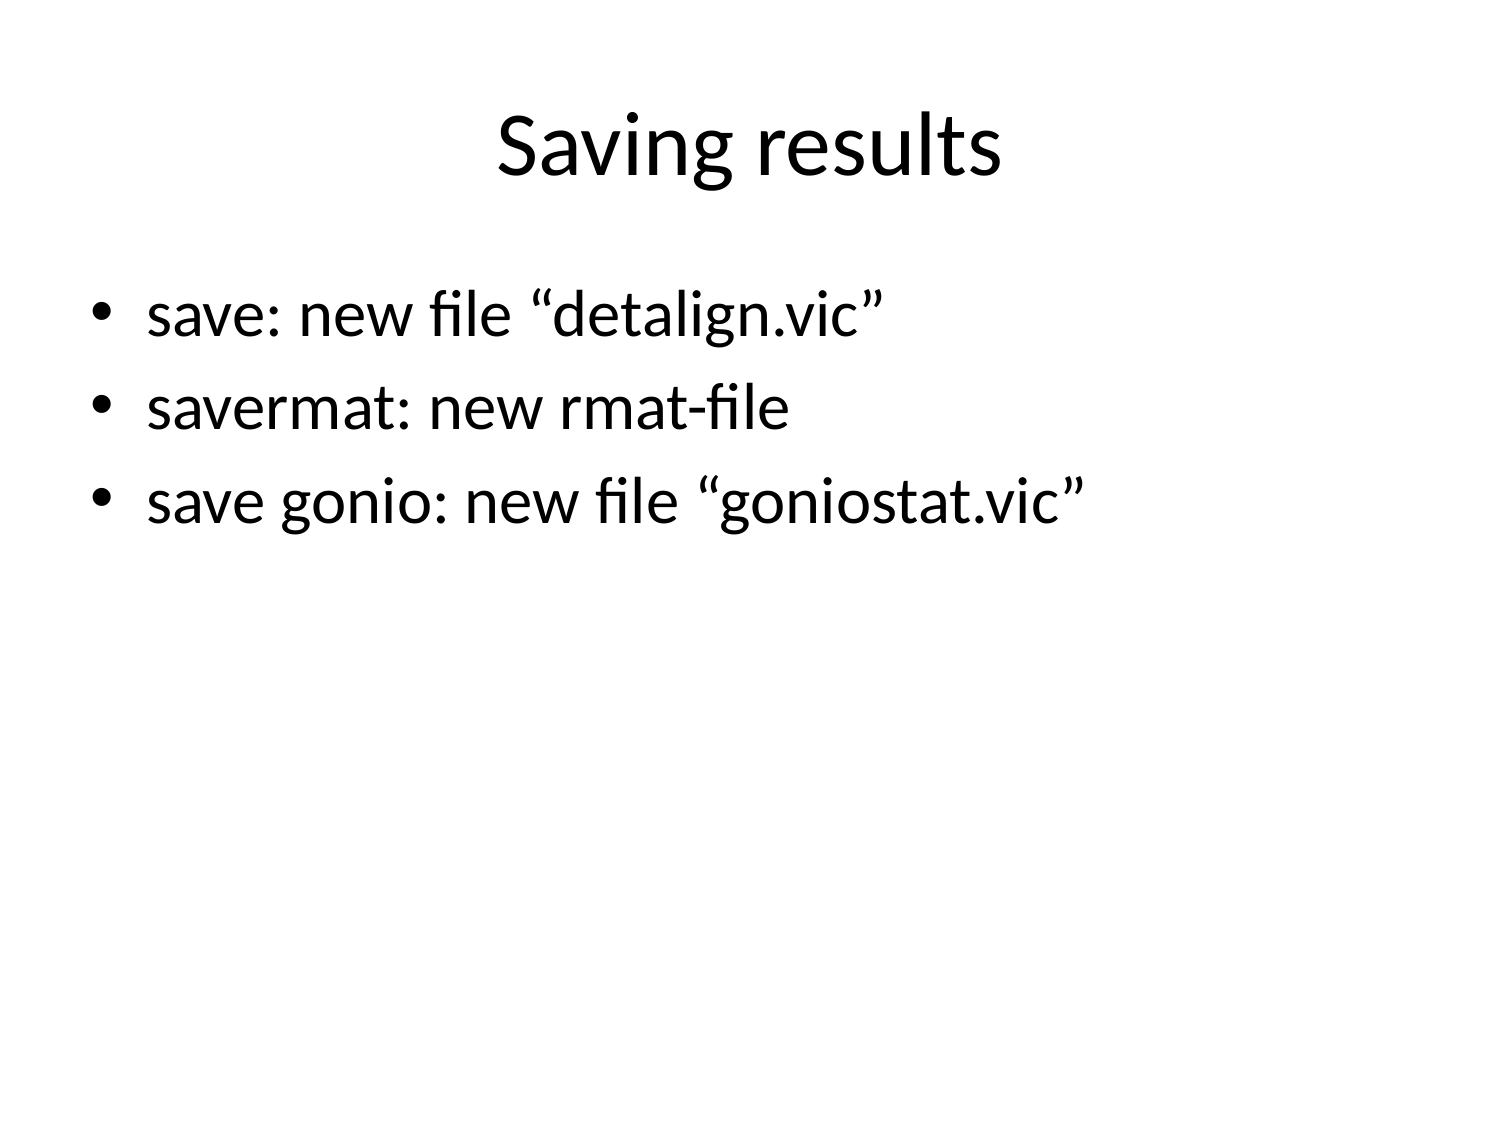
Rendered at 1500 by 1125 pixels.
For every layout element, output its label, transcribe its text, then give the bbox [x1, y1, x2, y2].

list save: new file “detalign.vic” savermat: new rmat-file save gonio: new file “goniostat.vic” [75, 262, 1425, 1005]
title Saving results [75, 45, 1425, 233]
